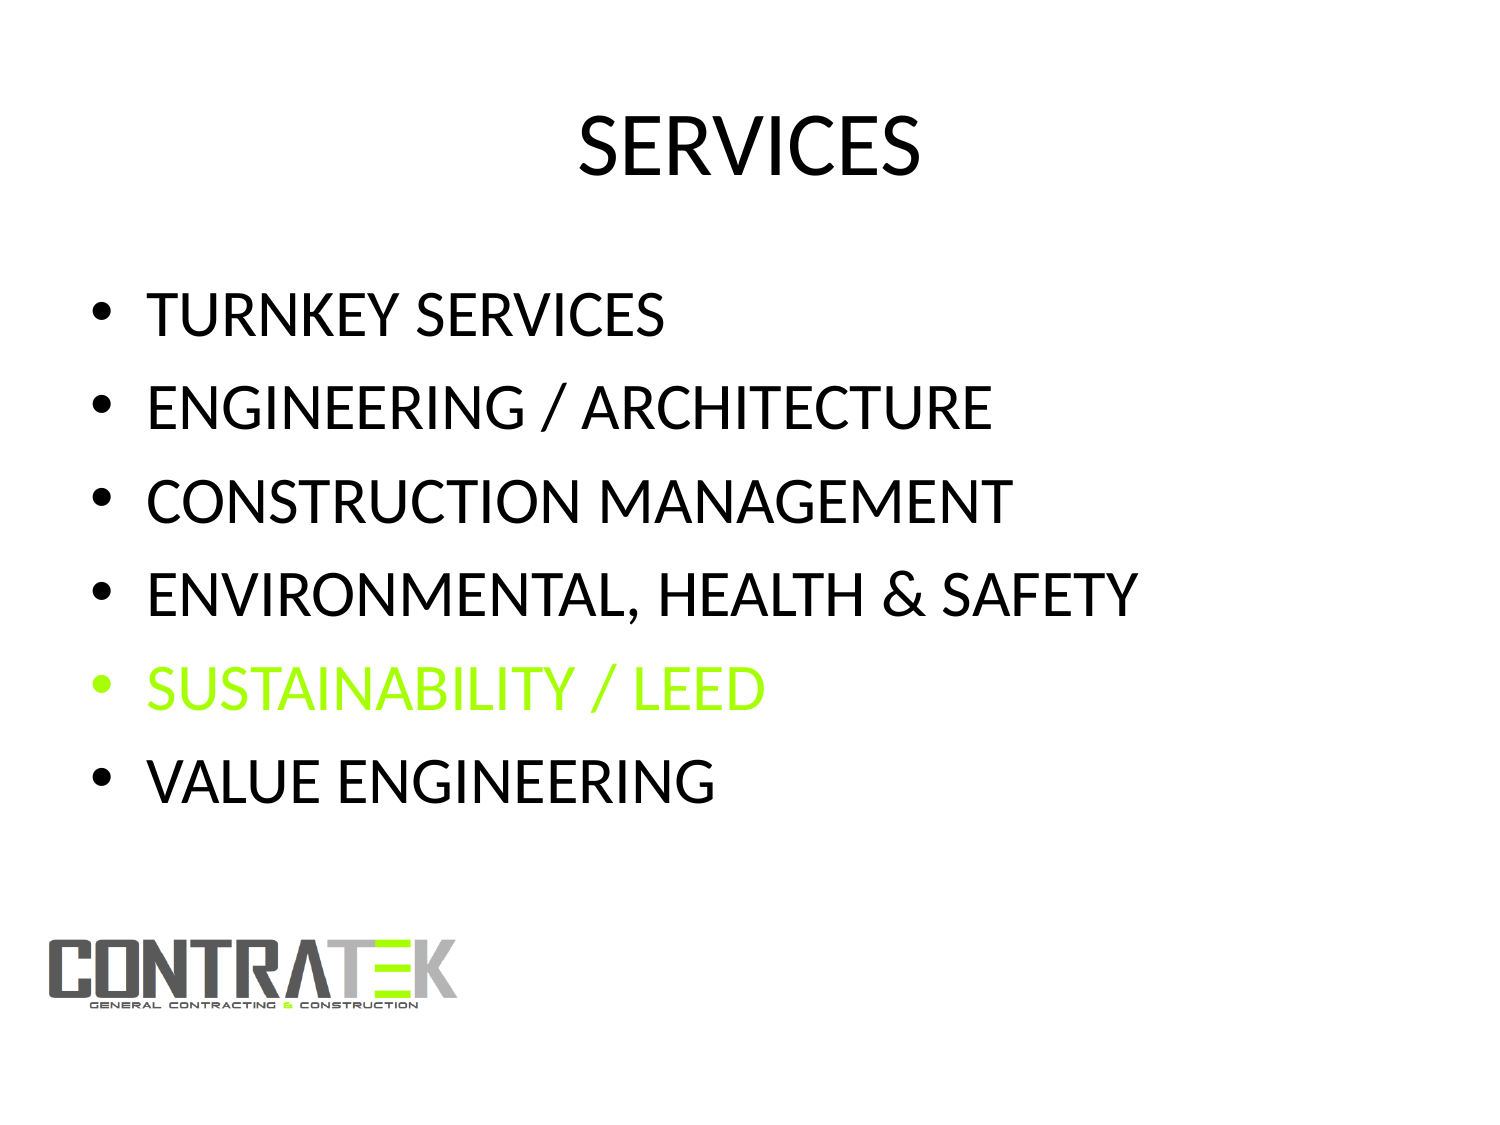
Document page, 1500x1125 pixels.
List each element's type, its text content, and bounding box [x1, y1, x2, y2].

list TURNKEY SERVICES ENGINEERING / ARCHITECTURE CONSTRUCTION MANAGEMENT ENVIRONMENTAL, HEALTH & SAFETY SUSTAINABILITY / LEED VALUE ENGINEERING [75, 262, 1425, 1005]
picture [0, 935, 576, 1125]
title SERVICES [75, 45, 1425, 233]
